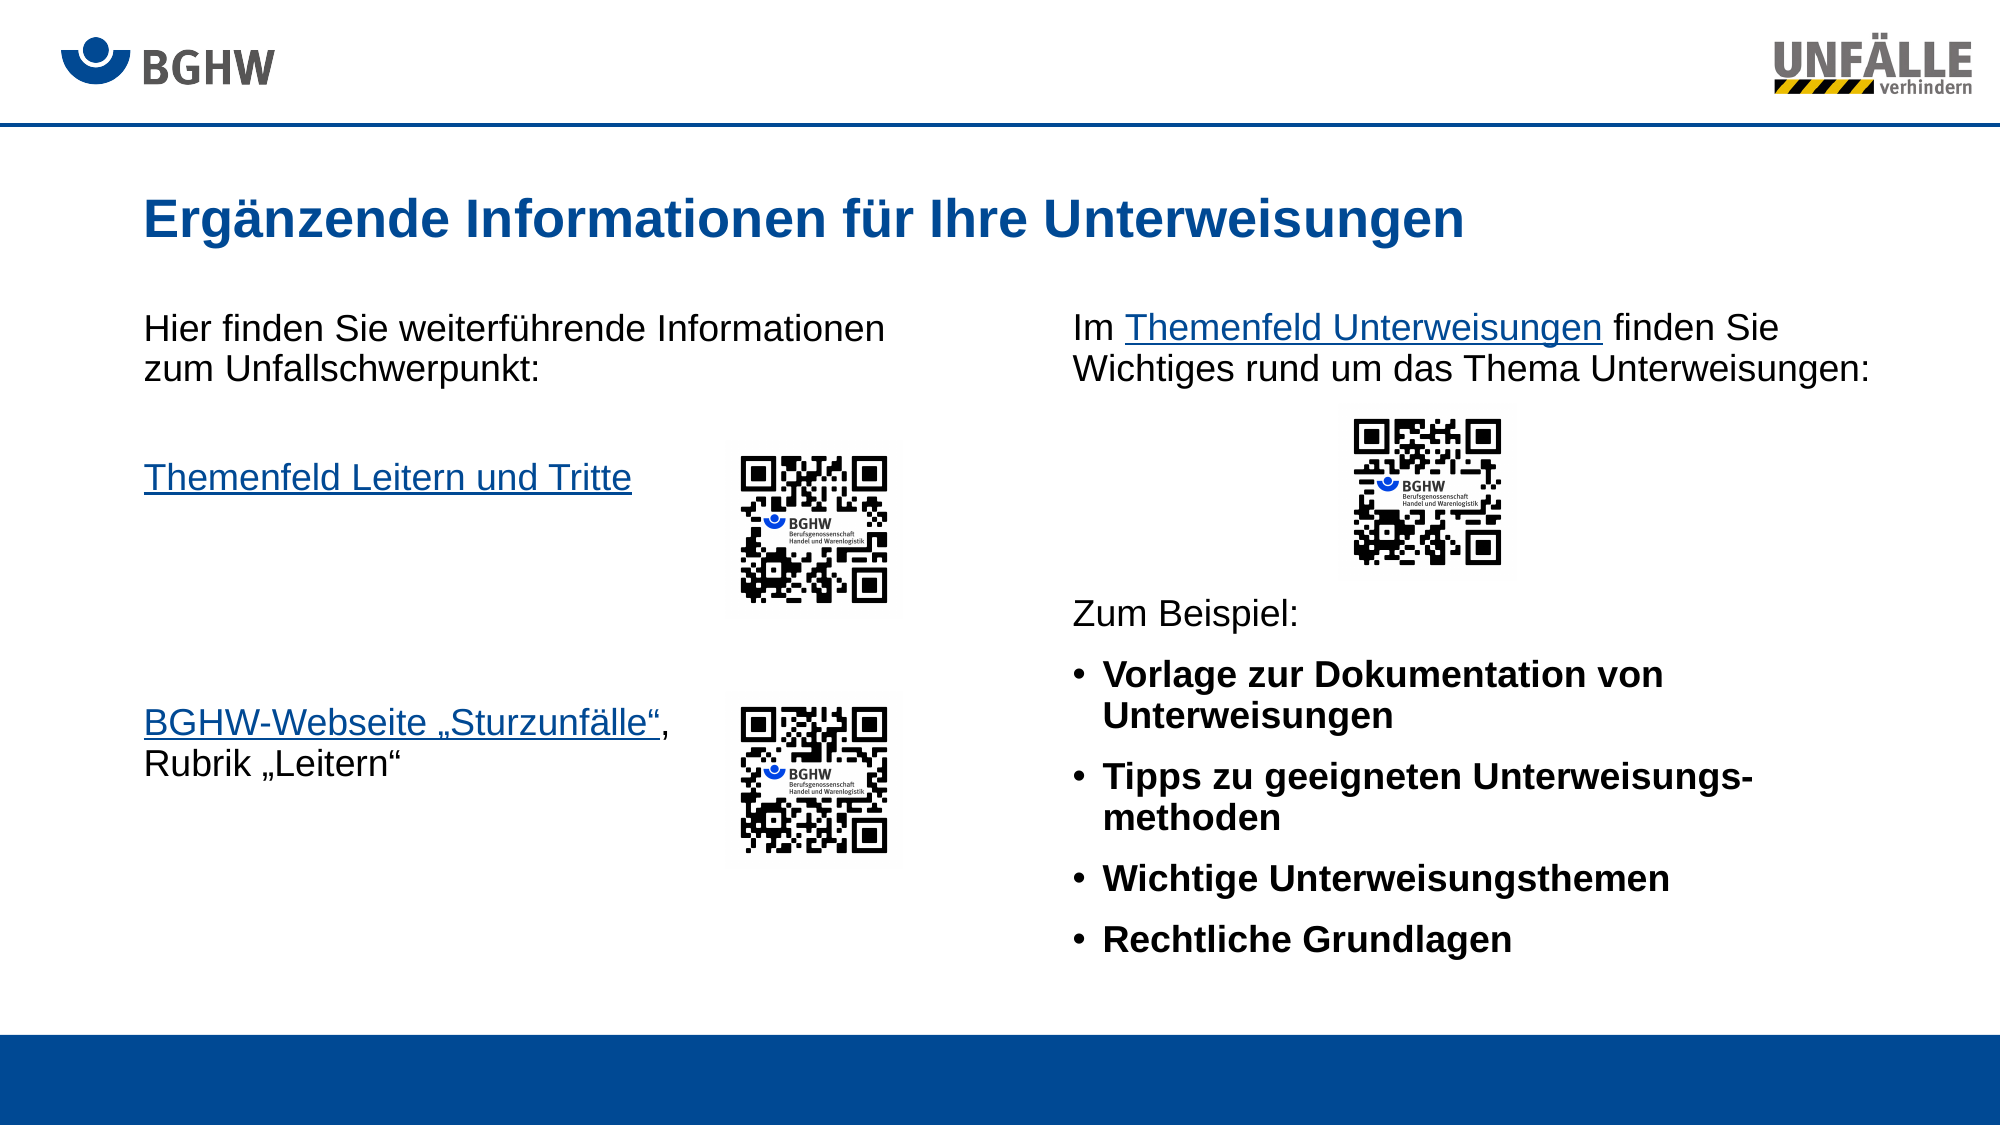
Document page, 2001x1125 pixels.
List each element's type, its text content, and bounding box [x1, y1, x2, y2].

title Ergänzende Informationen für Ihre Unterweisungen [143, 190, 1856, 277]
text_box Im Themenfeld Unterweisungen finden Sie Wichtiges rund um das Thema Unterweisungen: Zum Beispiel: Vorlage zur Dokumentation von Unterweisungen Tipps zu geeigneten Unterweisungs-methoden Wichtige Unterweisungsthemen Rechtliche Grundlagen [1072, 308, 1900, 976]
picture [61, 37, 275, 85]
picture [725, 440, 903, 619]
list Hier finden Sie weiterführende Informationen zum Unfallschwerpunkt: Themenfeld Leitern und Tritte BGHW-Webseite „Sturzunfälle“, Rubrik „Leitern“ [143, 308, 971, 765]
picture [1766, 11, 1984, 107]
picture [1338, 403, 1517, 581]
picture [725, 691, 903, 869]
